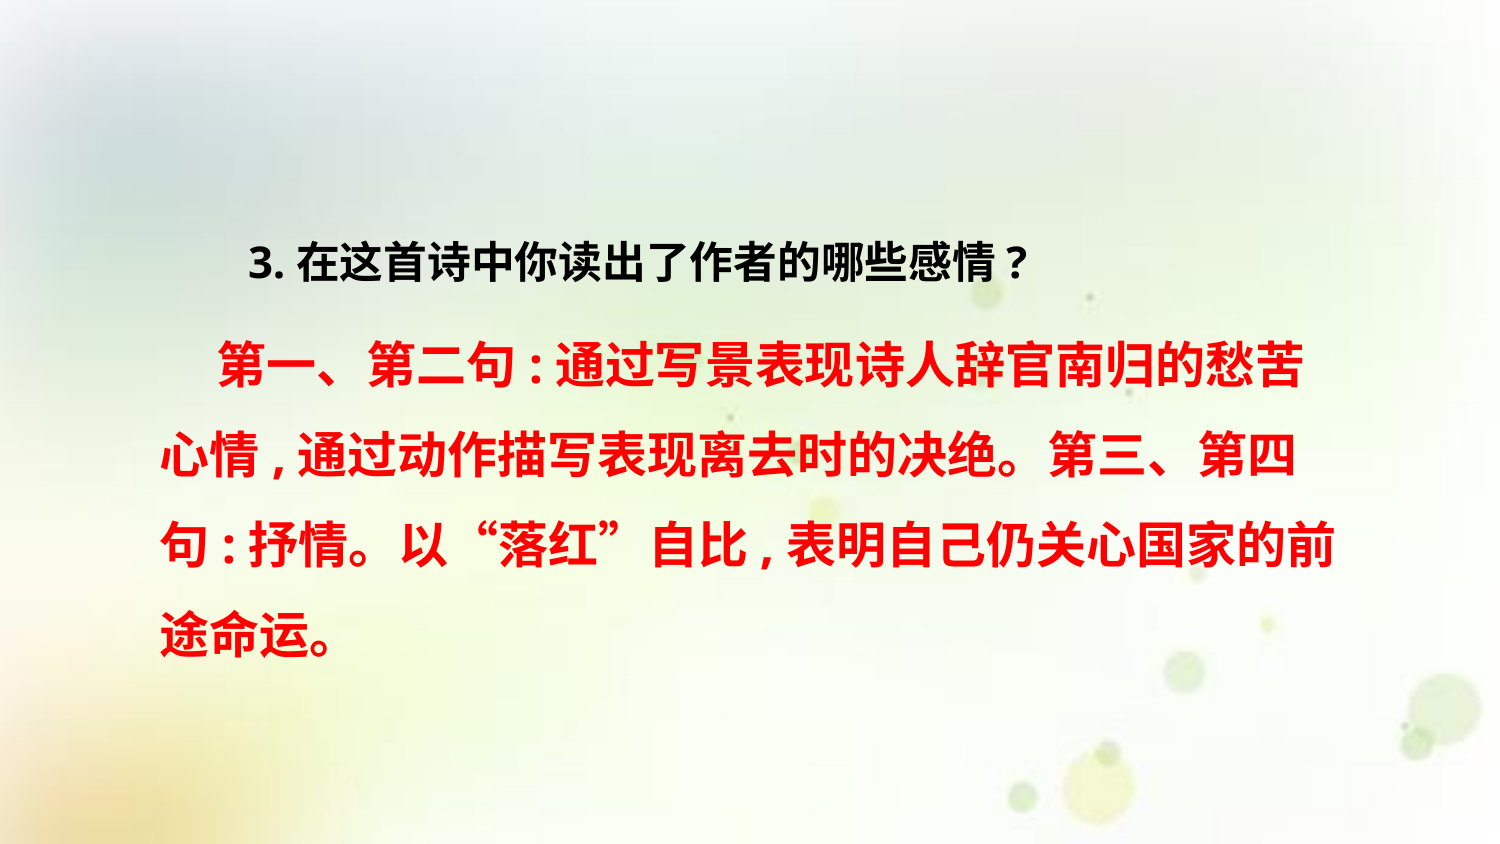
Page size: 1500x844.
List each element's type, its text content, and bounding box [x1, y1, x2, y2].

text_box 第一、第二句:通过写景表现诗人辞官南归的愁苦心情,通过动作描写表现离去时的决绝。第三、第四句:抒情。以“落红”自比,表明自己仍关心国家的前途命运。 [145, 295, 1353, 671]
text_box 3.在这首诗中你读出了作者的哪些感情? [221, 227, 1042, 295]
picture [0, 0, 1500, 844]
